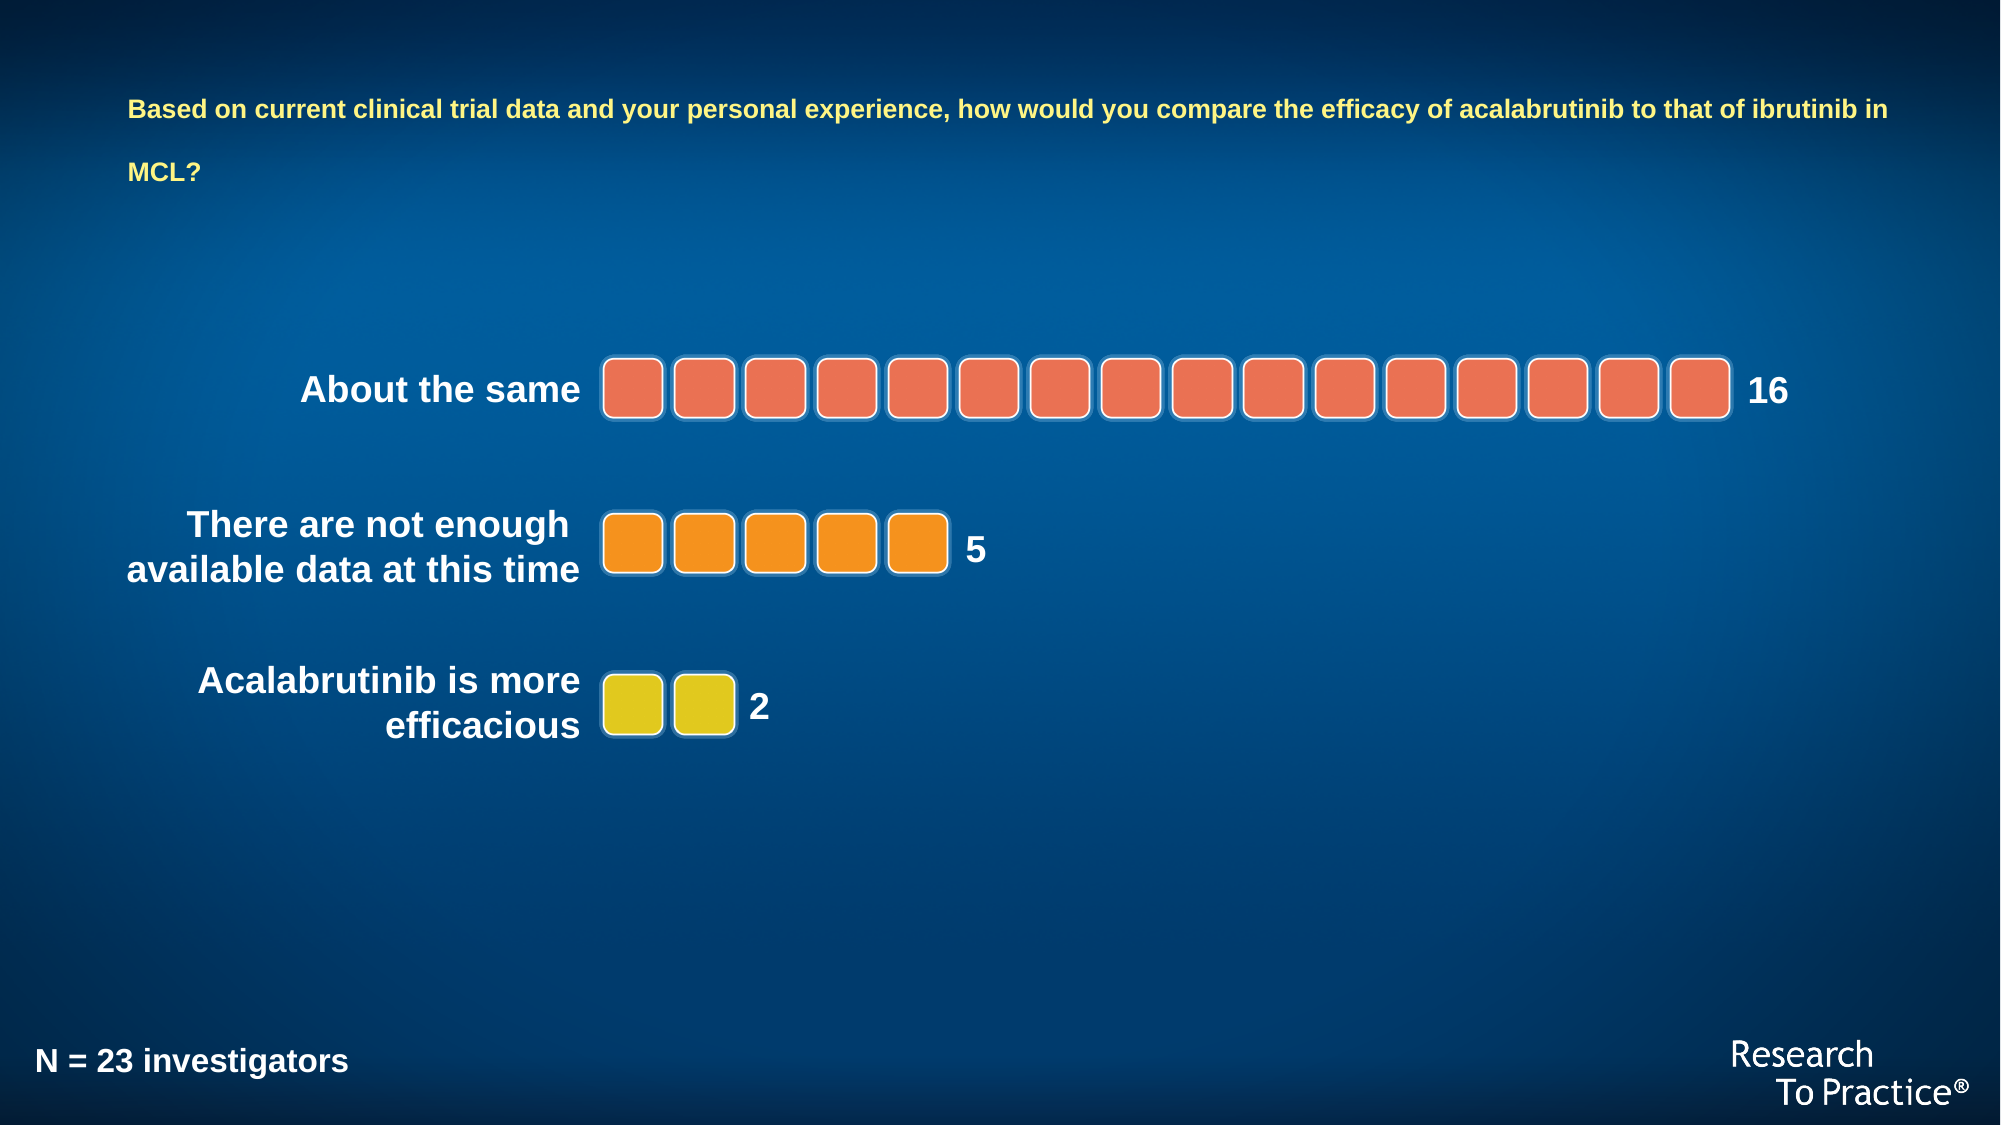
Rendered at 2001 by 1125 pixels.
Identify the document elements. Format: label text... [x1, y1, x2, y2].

text_box 5 [965, 516, 1116, 579]
text_box About the same [130, 353, 581, 421]
text_box N = 23 investigators [19, 999, 1295, 1125]
text_box 16 [1747, 354, 1898, 422]
text_box There are not enough available data at this time [19, 513, 581, 576]
text_box Acalabrutinib is more efficacious [71, 672, 581, 730]
picture [0, 0, 2001, 1125]
text_box 2 [749, 675, 900, 734]
text_box Based on current clinical trial data and your personal experience, how would you compare the efficacy of acalabrutinib to that of ibrutinib in MCL? [112, 29, 1932, 218]
